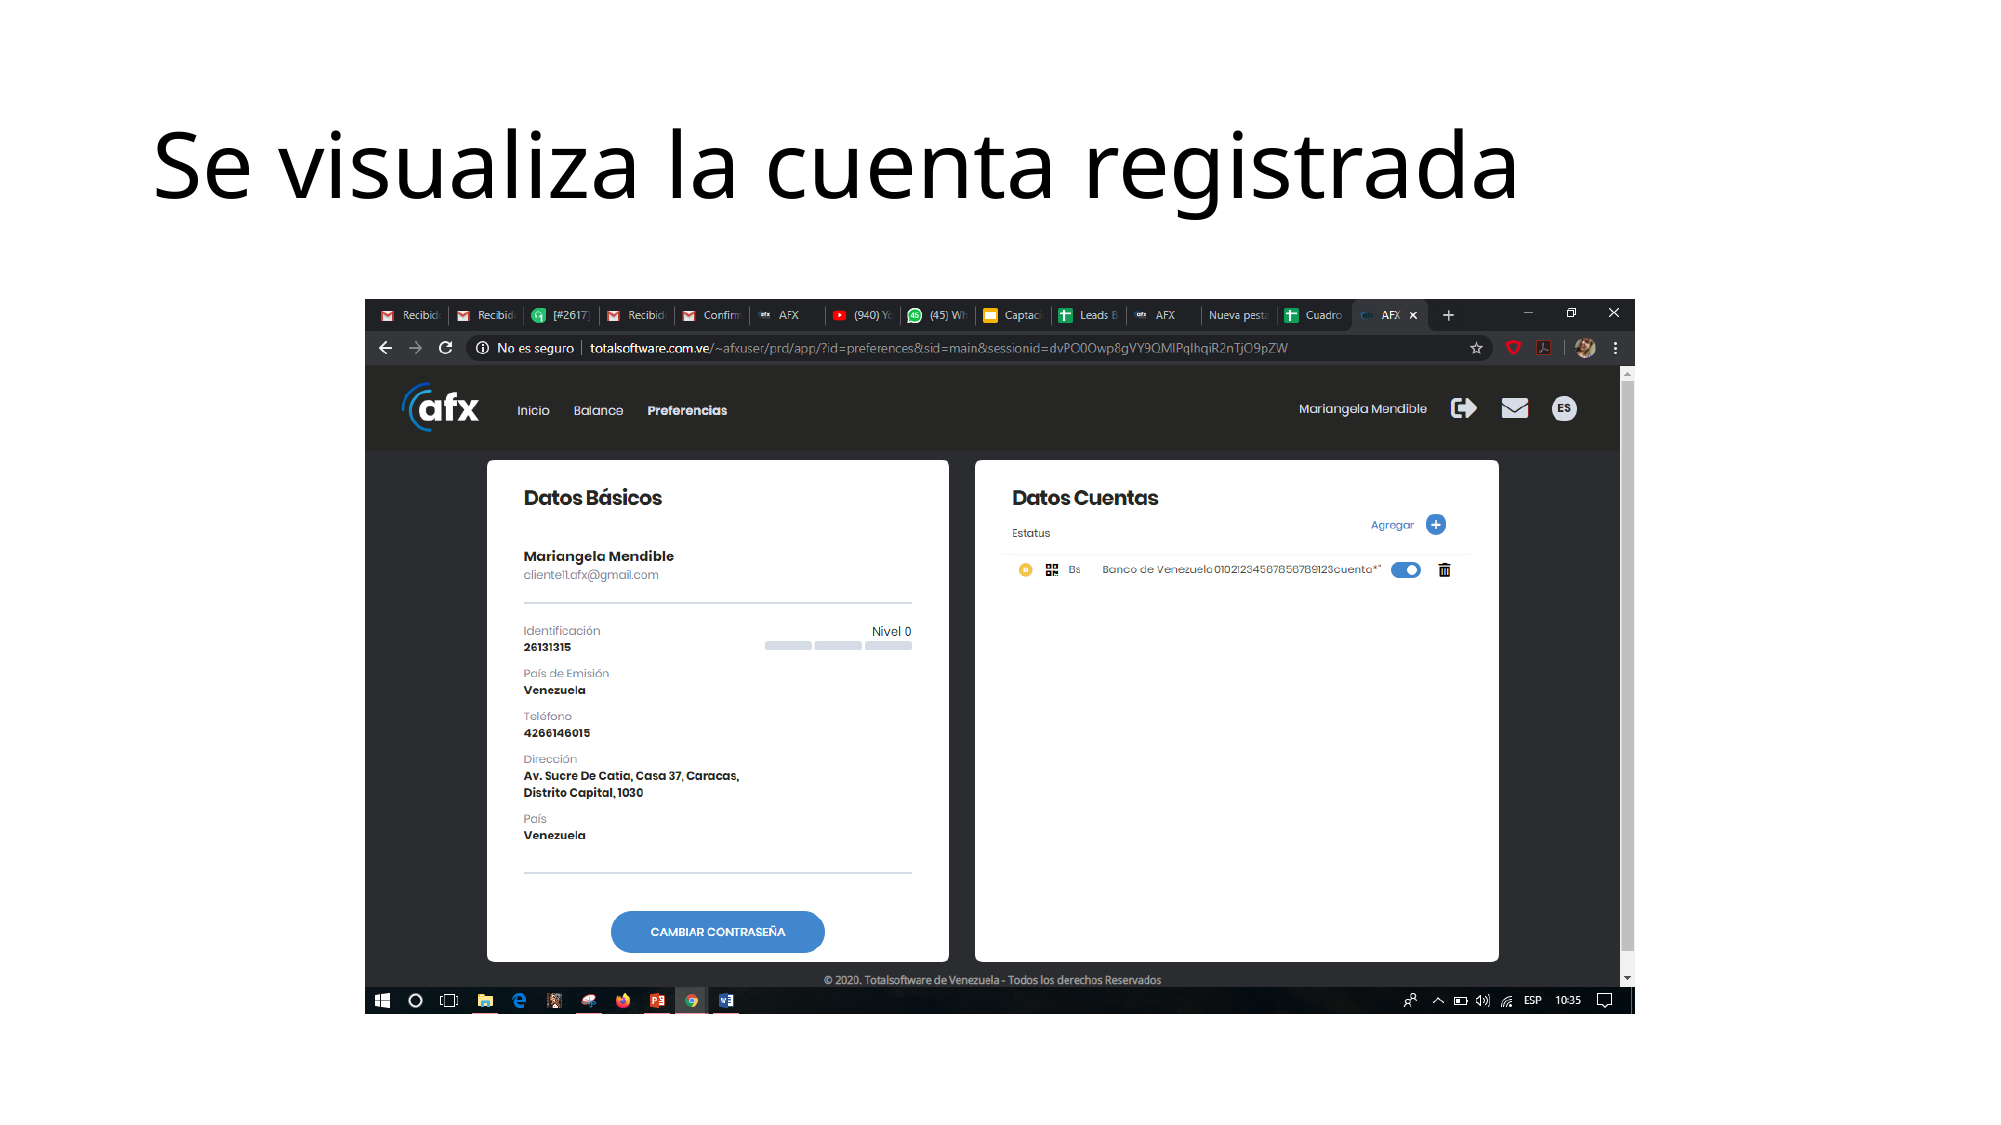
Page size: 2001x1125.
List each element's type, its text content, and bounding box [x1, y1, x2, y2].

title Se visualiza la cuenta registrada [137, 59, 1863, 278]
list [365, 299, 1635, 1014]
